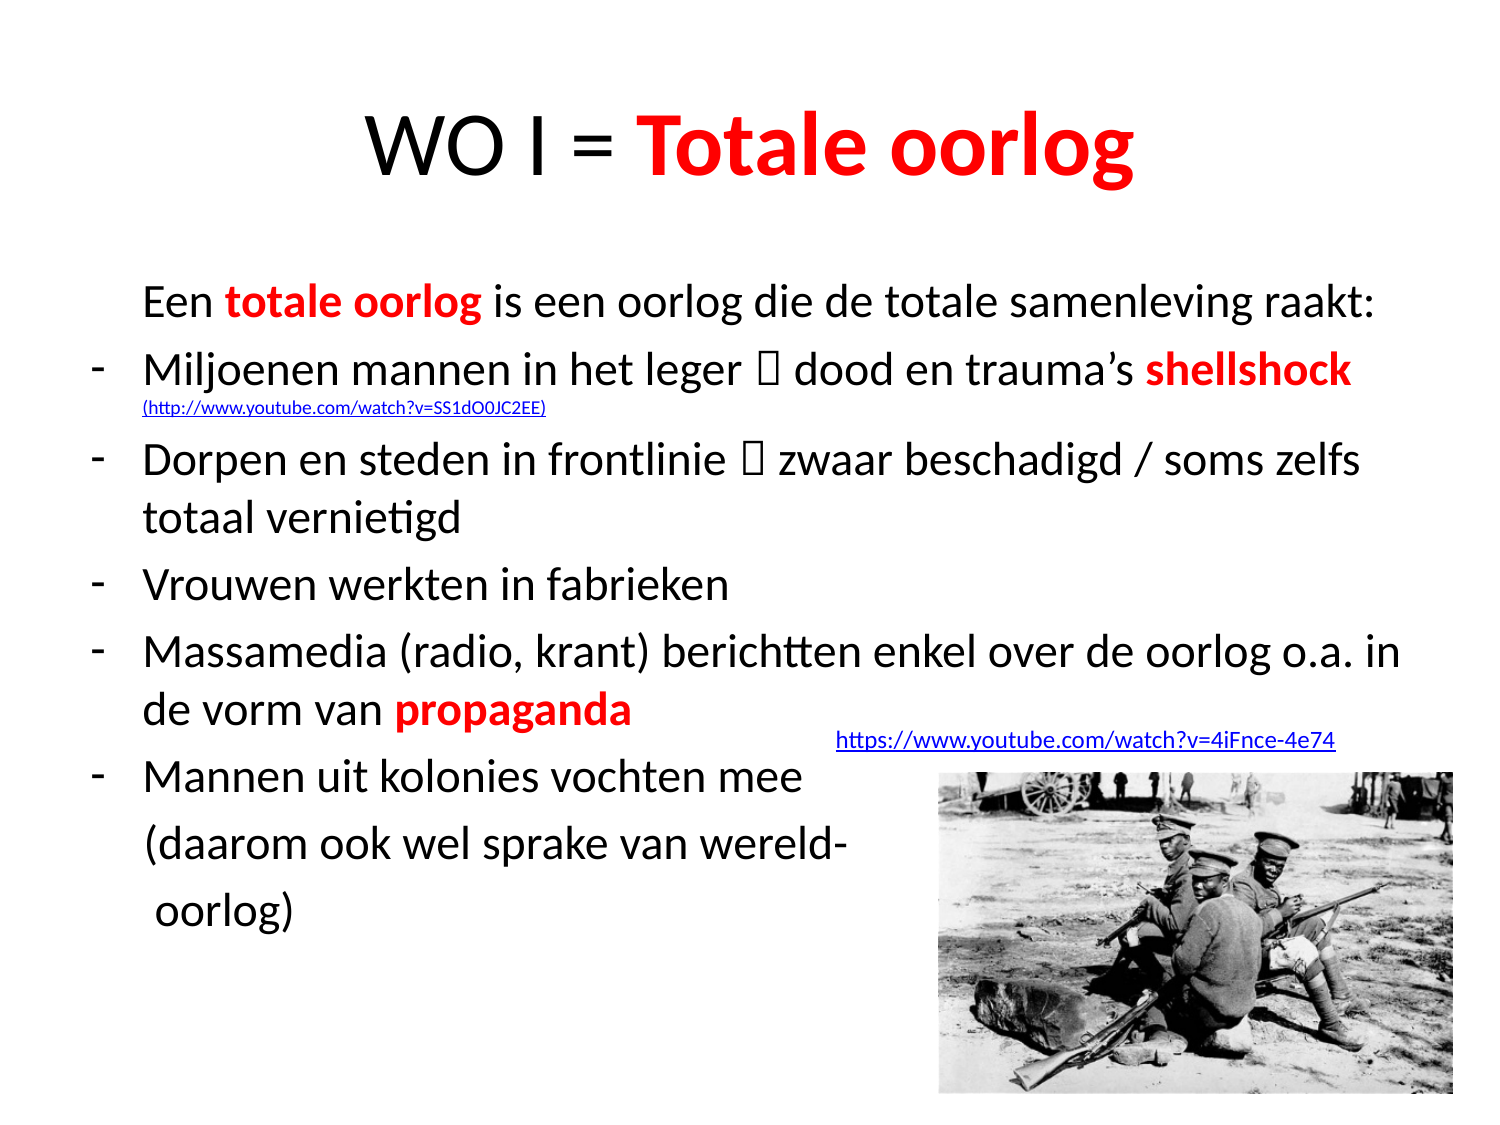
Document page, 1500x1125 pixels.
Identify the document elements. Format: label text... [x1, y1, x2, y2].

list Een totale oorlog is een oorlog die de totale samenleving raakt: Miljoenen mannen in het leger  dood en trauma’s shellshock (http://www.youtube.com/watch?v=SS1dO0JC2EE) Dorpen en steden in frontlinie  zwaar beschadigd / soms zelfs totaal vernietigd Vrouwen werkten in fabrieken Massamedia (radio, krant) berichtten enkel over de oorlog o.a. in de vorm van propaganda Mannen uit kolonies vochten mee (daarom ook wel sprake van wereld- oorlog) [75, 262, 1425, 1094]
text_box https://www.youtube.com/watch?v=4iFnce-4e74 [820, 716, 1500, 761]
picture [938, 772, 1453, 1095]
title WO I = Totale oorlog [75, 45, 1425, 233]
